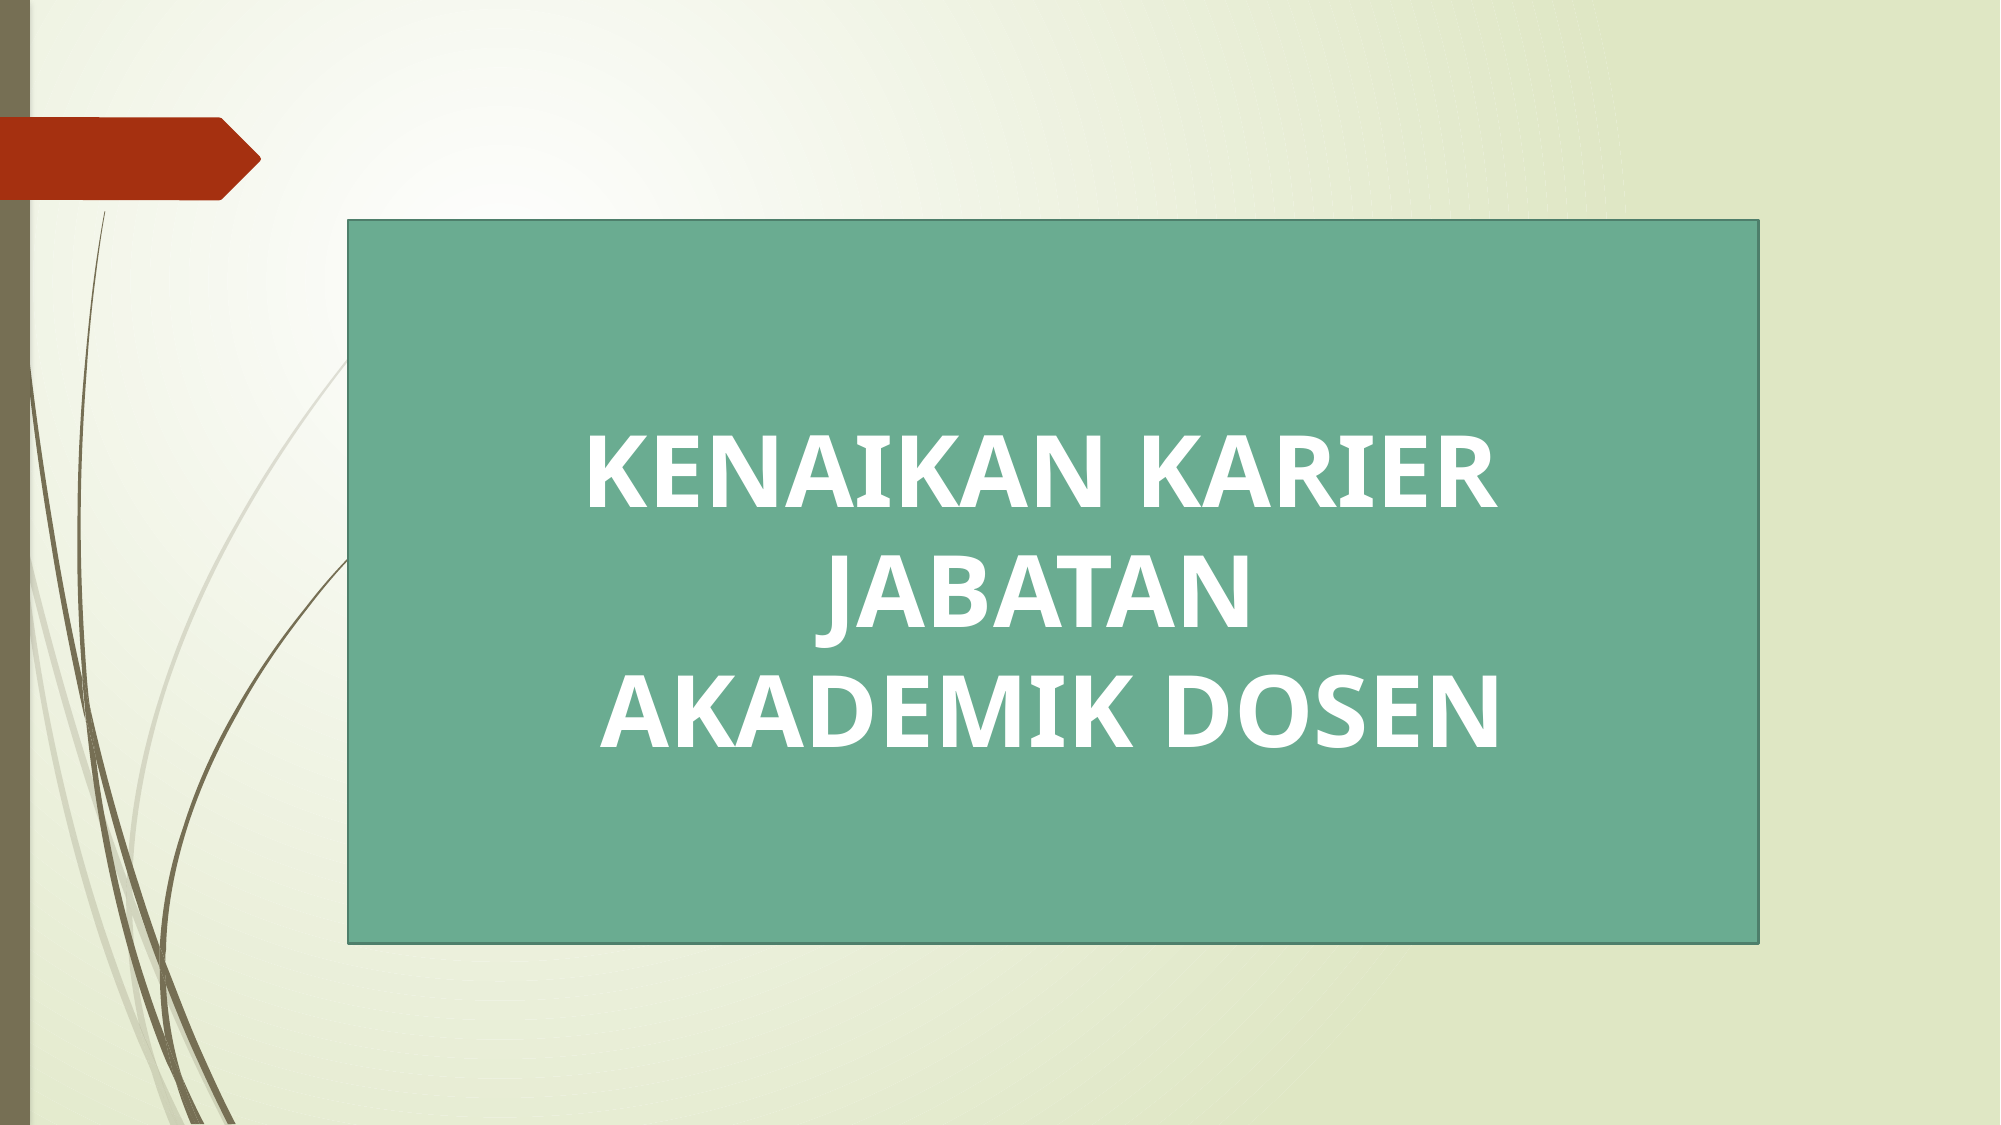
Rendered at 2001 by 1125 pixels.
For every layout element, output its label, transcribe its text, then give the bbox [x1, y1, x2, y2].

title KENAIKAN KARIER JABATAN AKADEMIK DOSEN [347, 219, 1760, 945]
